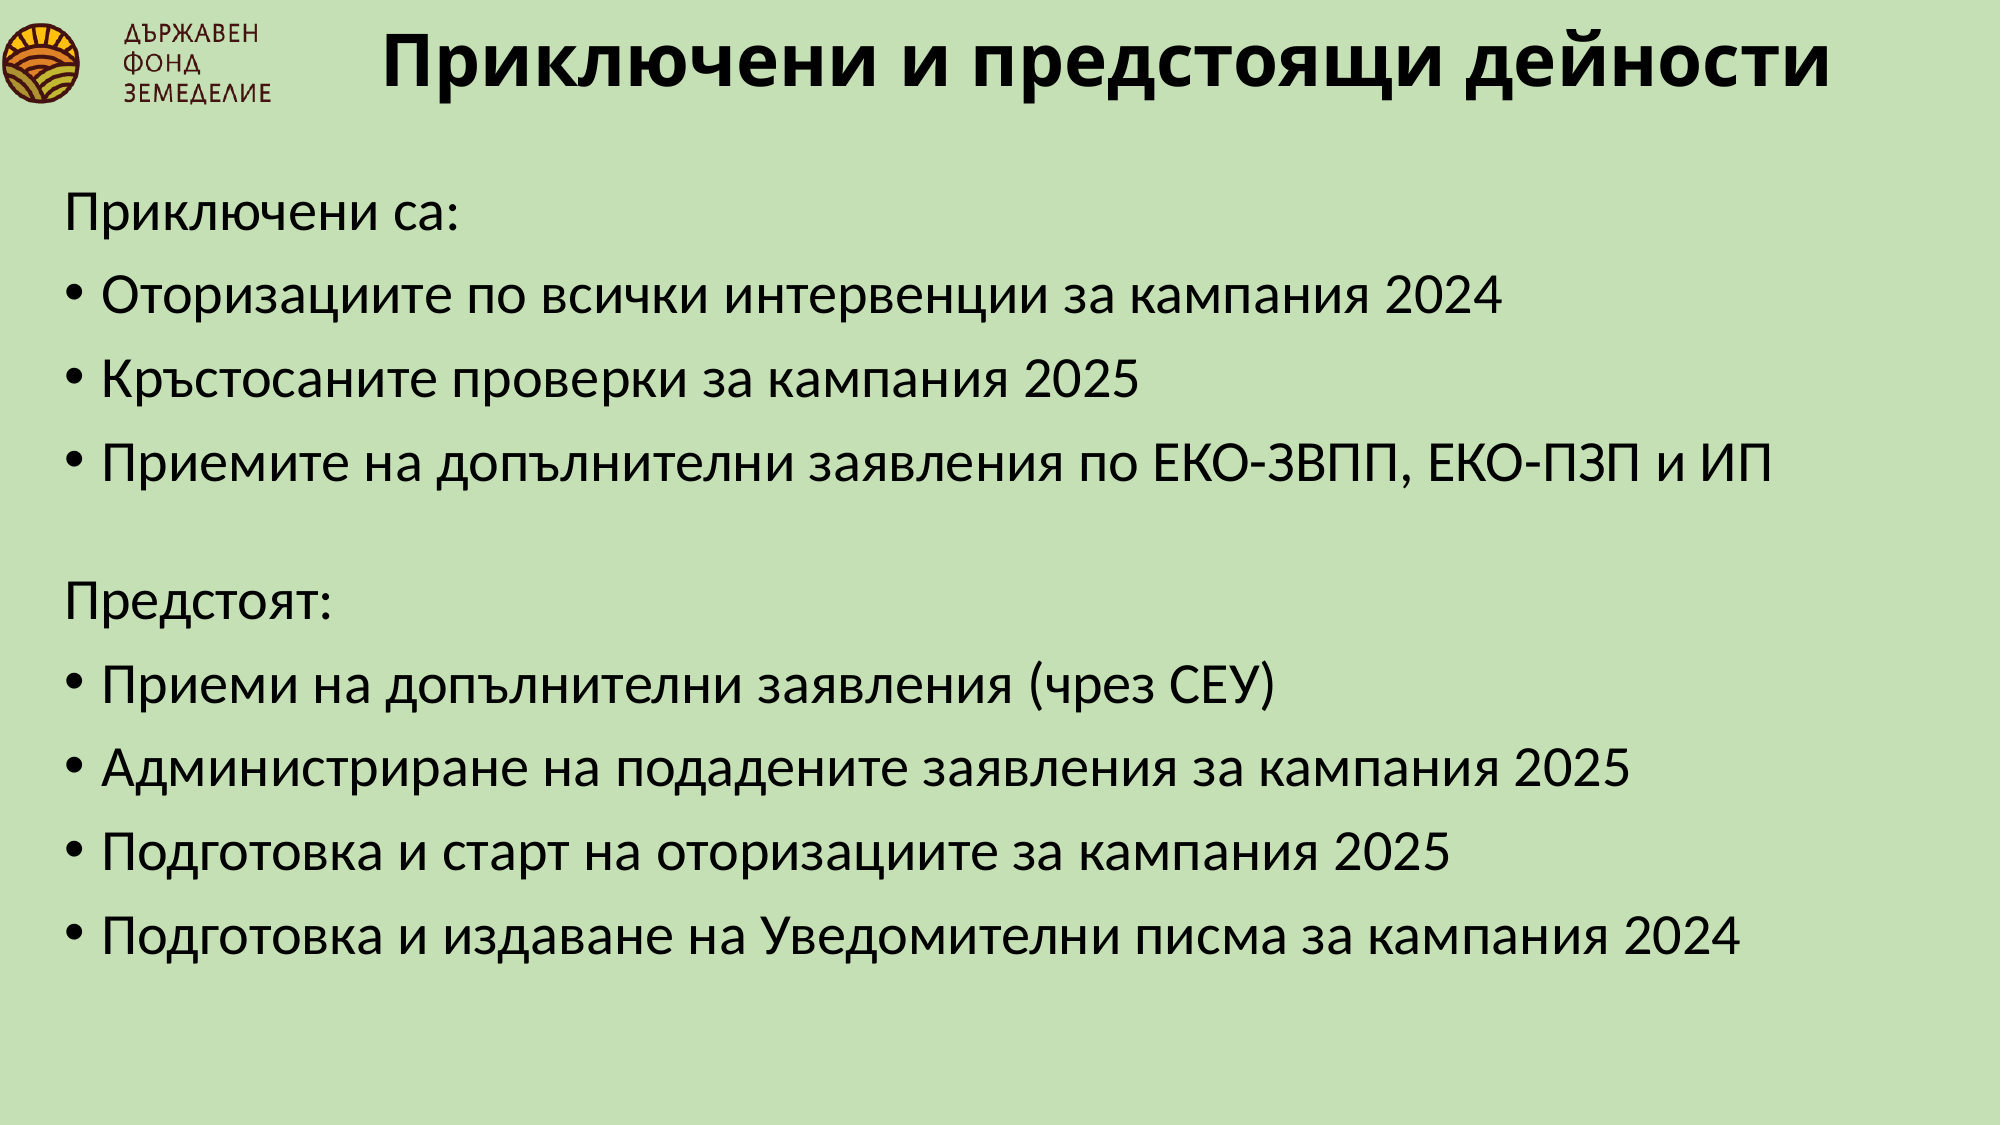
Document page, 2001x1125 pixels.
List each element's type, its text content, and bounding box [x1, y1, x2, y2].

title Приключени и предстоящи дейности [296, 0, 1973, 130]
picture [0, 0, 296, 130]
list Приключени са: Оторизациите по всички интервенции за кампания 2024 Кръстосаните проверки за кампания 2025 Приемите на допълнителни заявления по ЕКО-ЗВПП, ЕКО-ПЗП и ИП Предстоят: Приеми на допълнителни заявления (чрез СЕУ) Администриране на подадените заявления за кампания 2025 Подготовка и старт на оторизациите за кампания 2025 Подготовка и издаване на Уведомителни писма за кампания 2024 [49, 172, 1951, 1122]
